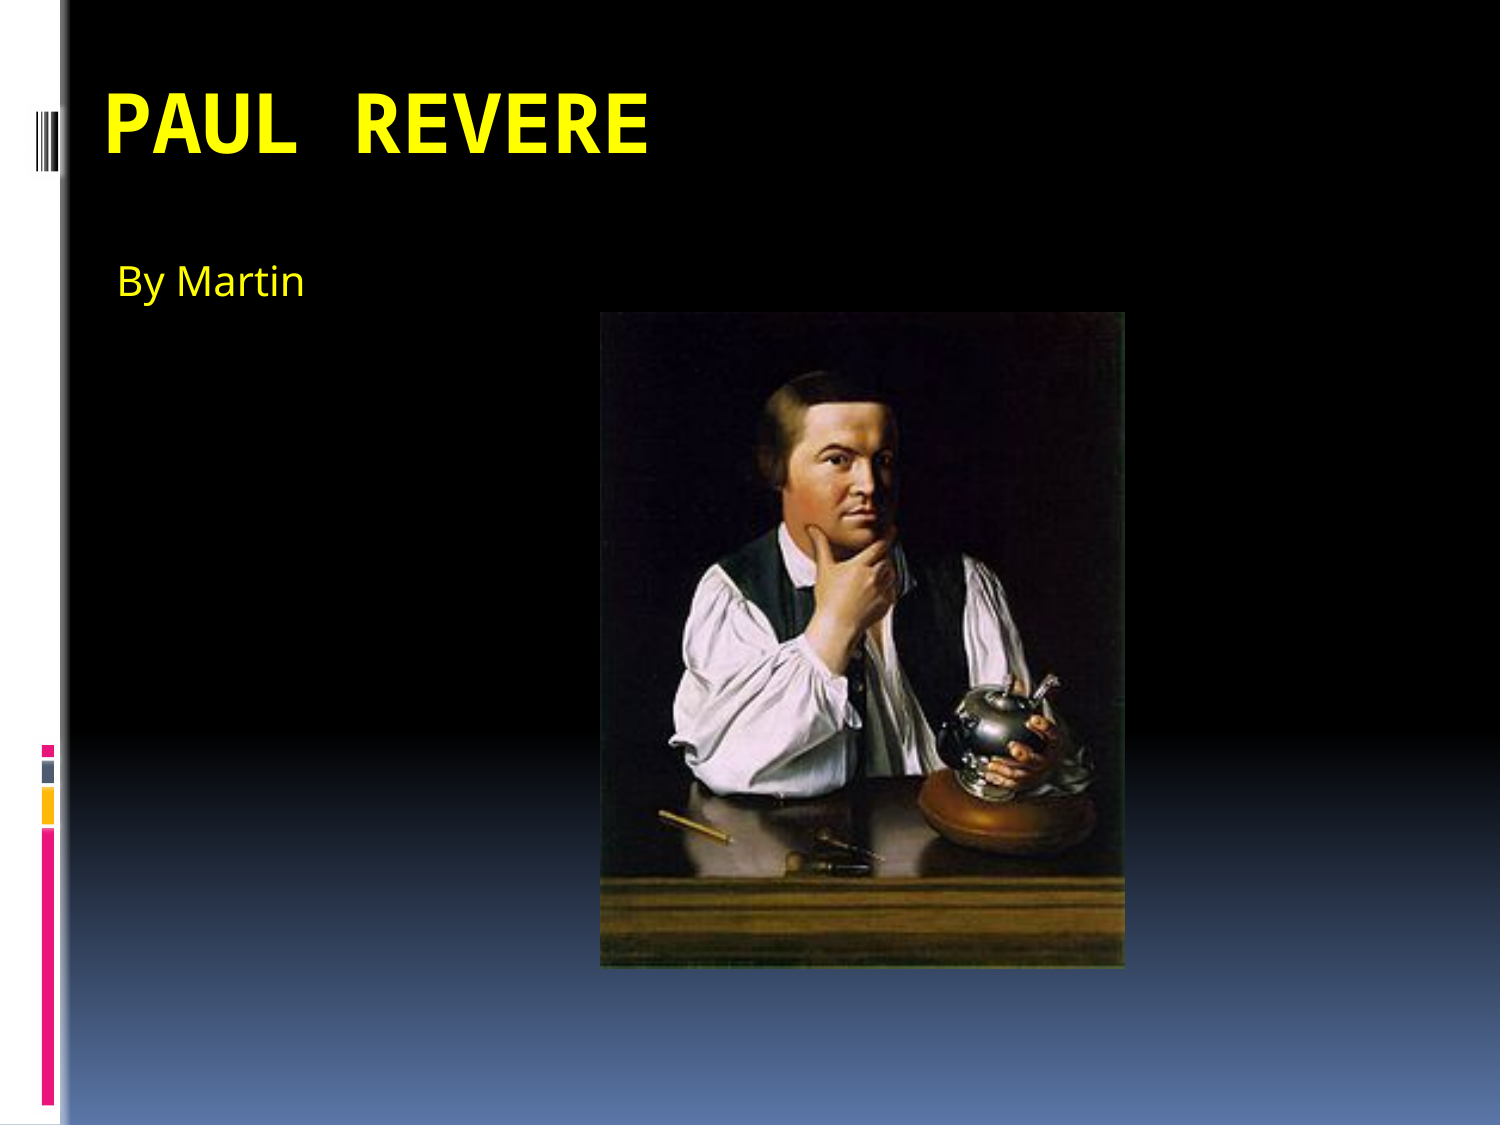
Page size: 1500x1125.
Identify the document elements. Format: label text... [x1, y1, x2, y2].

picture [599, 312, 1126, 970]
title Paul Revere [87, 62, 1363, 304]
subtitle By Martin [99, 200, 513, 313]
